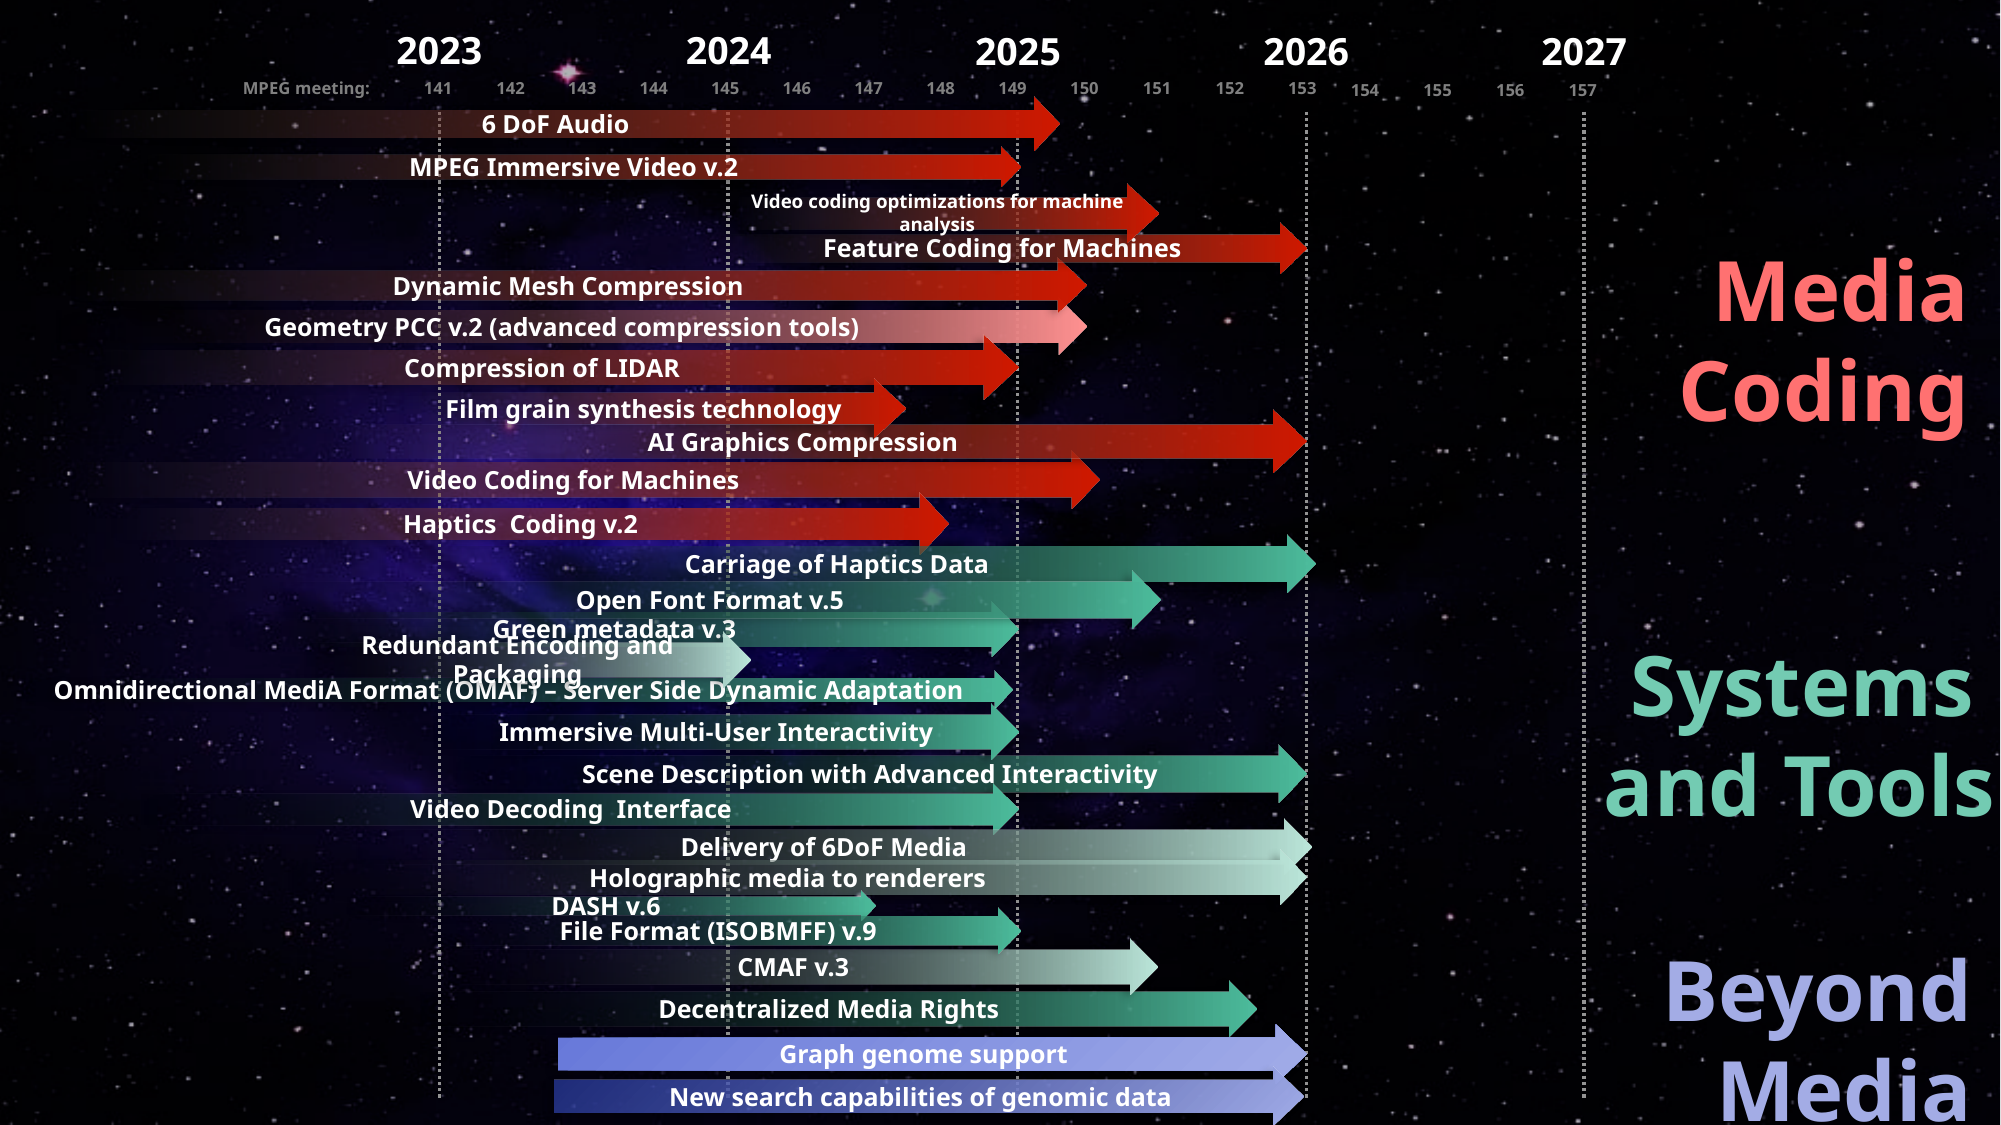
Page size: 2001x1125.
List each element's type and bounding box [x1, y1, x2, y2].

text_box [228, 20, 1634, 96]
text_box [17, 96, 2000, 1125]
picture [0, 0, 2001, 1125]
